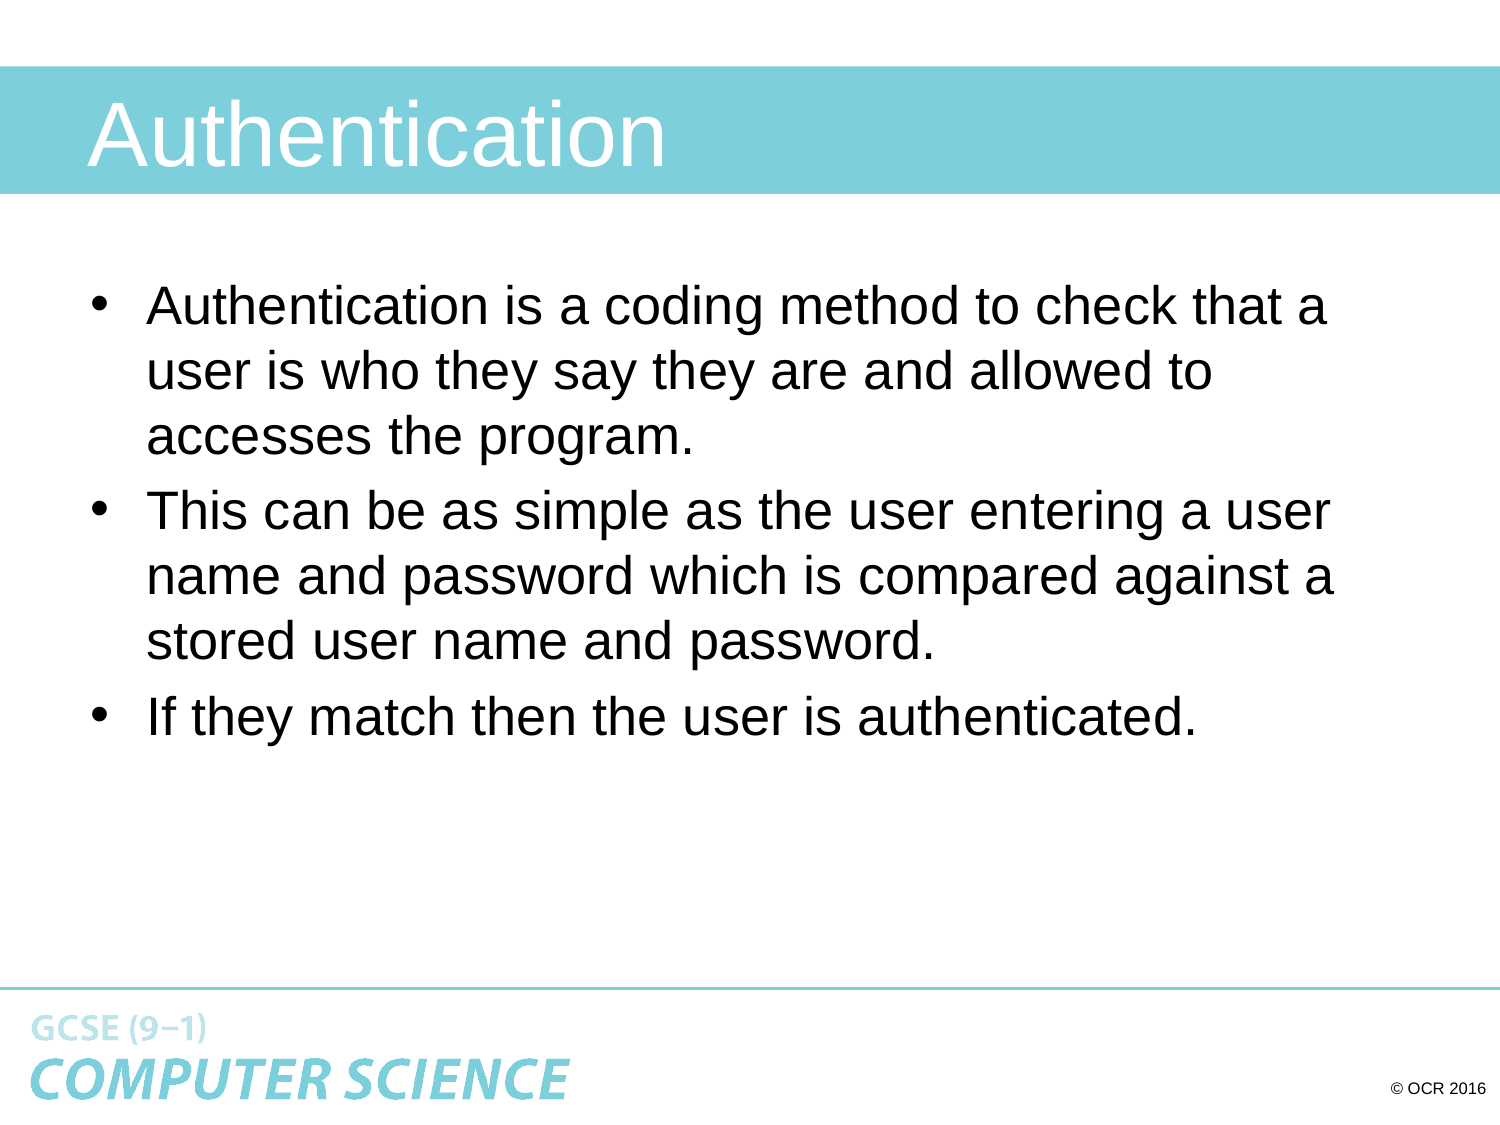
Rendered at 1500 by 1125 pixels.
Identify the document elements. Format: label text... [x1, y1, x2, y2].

title Authentication [0, 66, 1500, 194]
list Authentication is a coding method to check that a user is who they say they are and allowed to accesses the program. This can be as simple as the user entering a user name and password which is compared against a stored user name and password. If they match then the user is authenticated. [75, 262, 1425, 965]
picture [0, 987, 1500, 1124]
